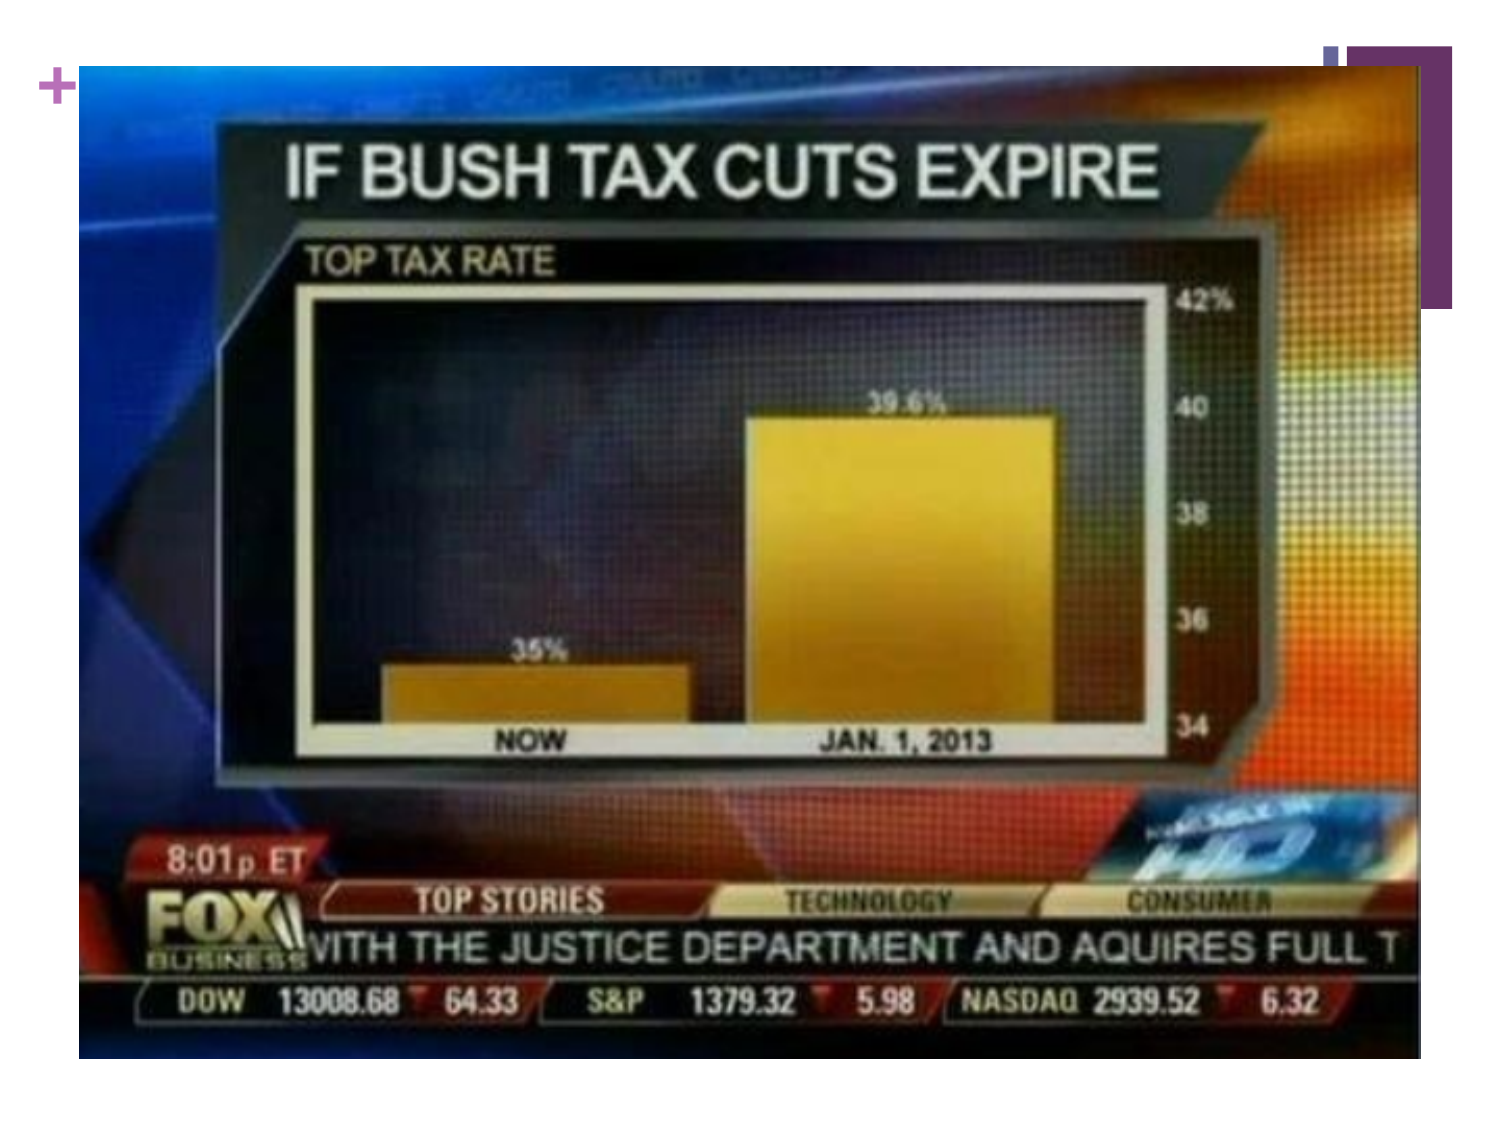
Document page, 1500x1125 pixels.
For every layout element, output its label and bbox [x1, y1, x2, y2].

picture [78, 66, 1422, 1059]
